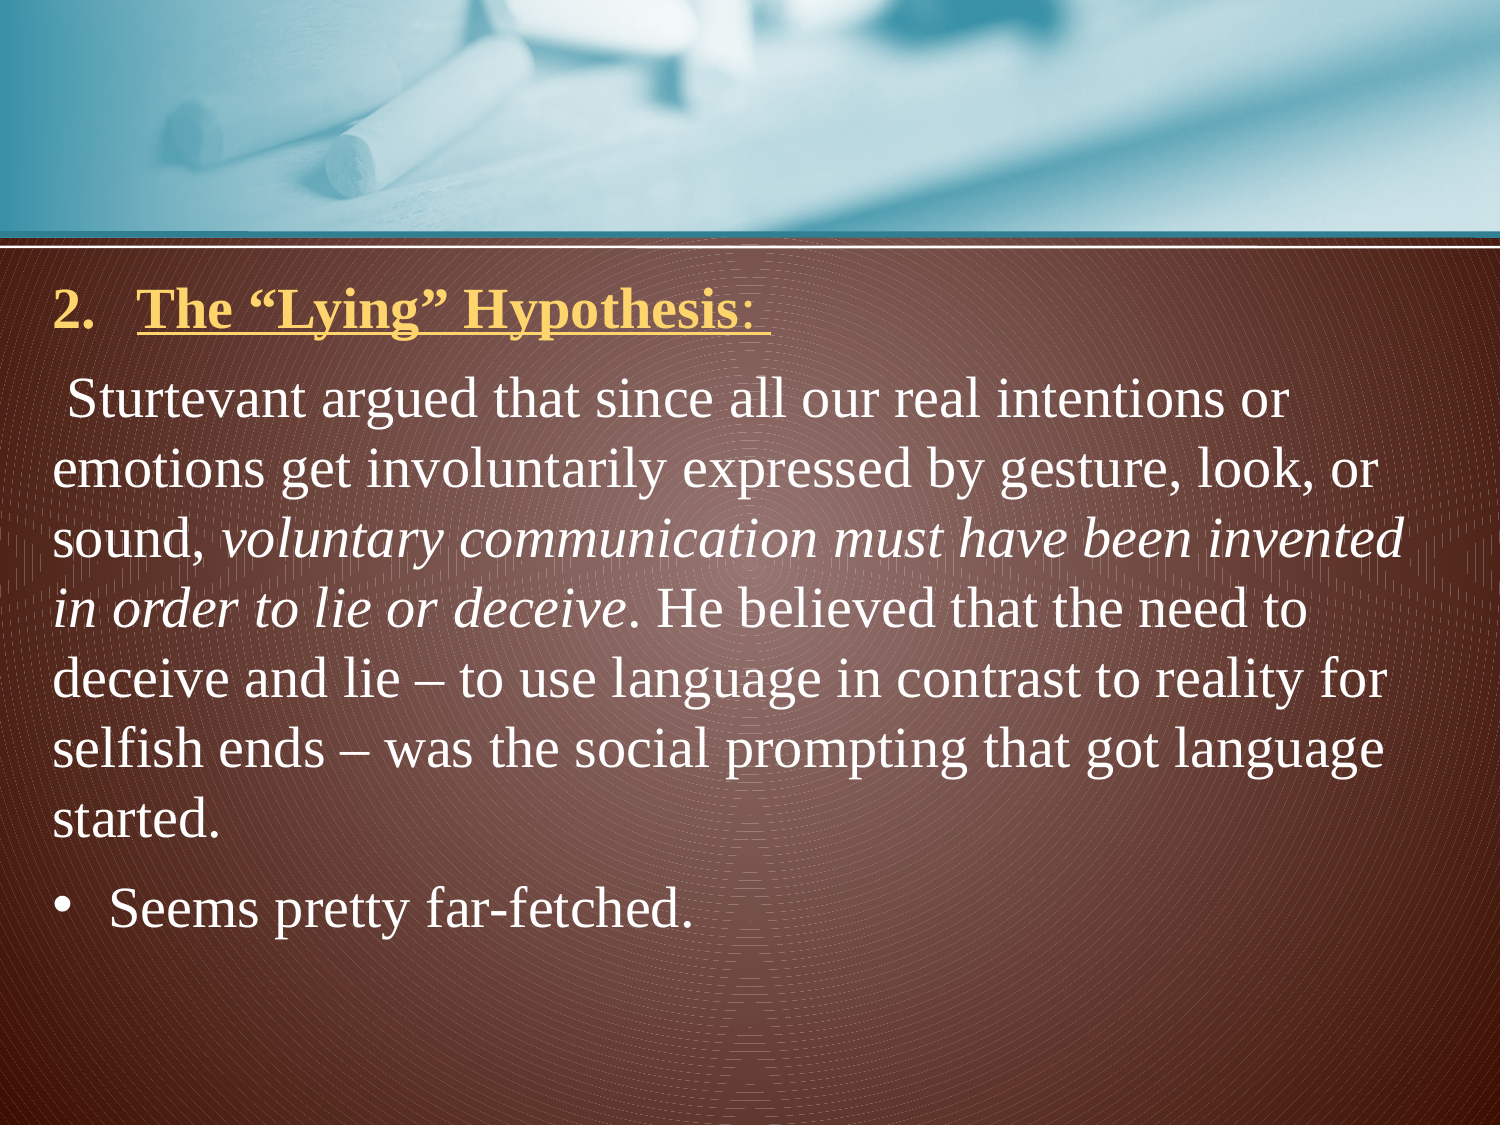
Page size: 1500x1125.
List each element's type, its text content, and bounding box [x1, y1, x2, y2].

list The “Lying” Hypothesis: Sturtevant argued that since all our real intentions or emotions get involuntarily expressed by gesture, look, or sound, voluntary communication must have been invented in order to lie or deceive. He believed that the need to deceive and lie – to use language in contrast to reality for selfish ends – was the social prompting that got language started. Seems pretty far-fetched. [37, 262, 1475, 1088]
